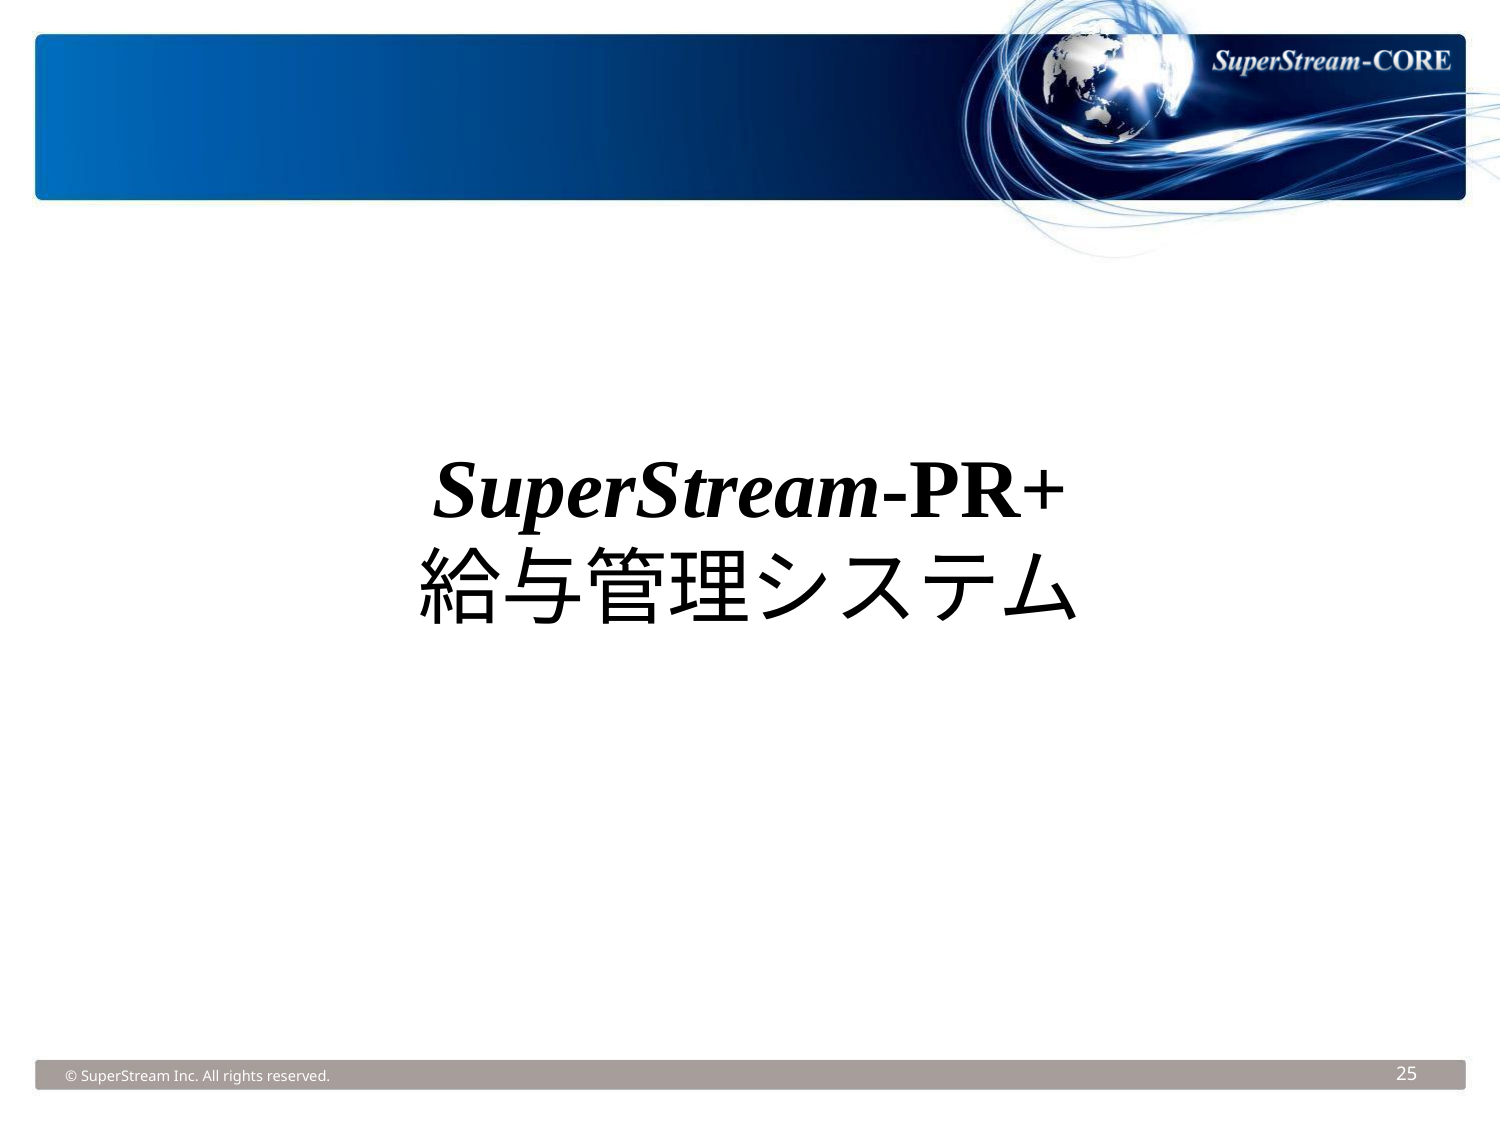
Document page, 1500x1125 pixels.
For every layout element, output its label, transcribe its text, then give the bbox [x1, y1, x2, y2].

text_box © SuperStream Inc. All rights reserved. [50, 1059, 423, 1094]
picture [0, 842, 1500, 1125]
picture [0, 0, 1500, 291]
slide_number 25 [1299, 1060, 1418, 1090]
text_box SuperStream-PR+ 給与管理システム [0, 291, 1500, 842]
